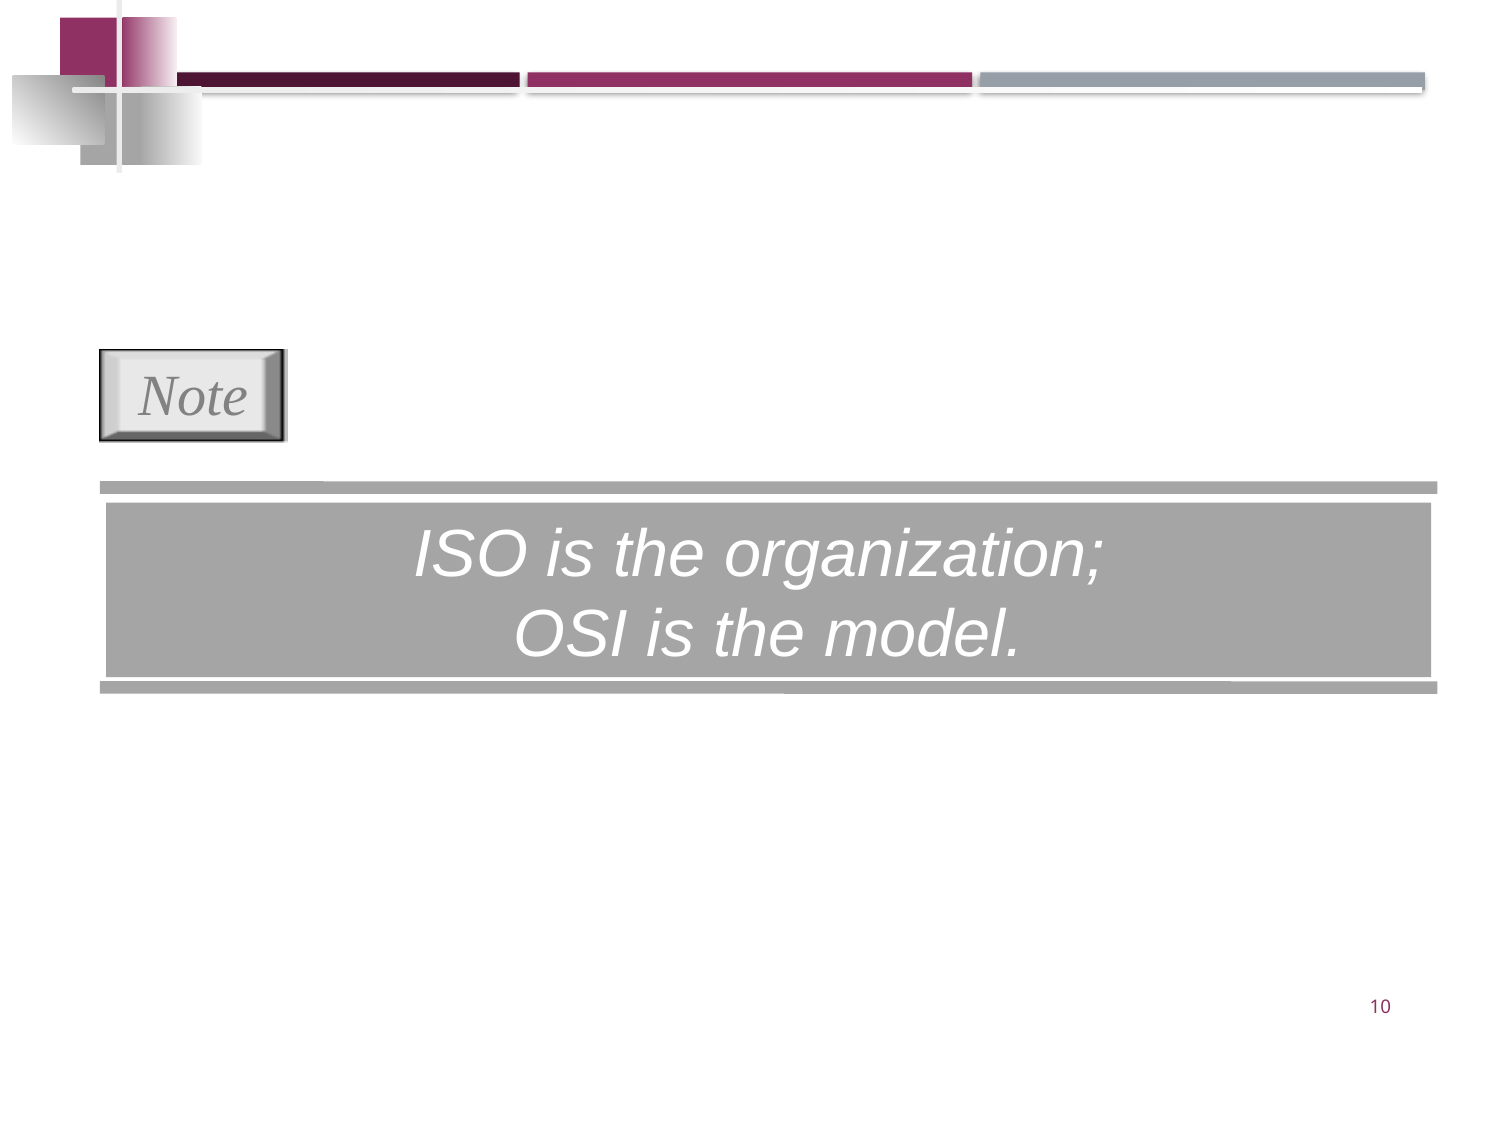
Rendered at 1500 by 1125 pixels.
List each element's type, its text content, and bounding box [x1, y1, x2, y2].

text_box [99, 349, 288, 444]
text_box [141, 93, 202, 165]
text_box [122, 17, 177, 86]
slide_number 10 [1279, 977, 1406, 1037]
text_box [116, 0, 122, 87]
text_box [122, 93, 141, 165]
text_box [12, 75, 105, 145]
text_box [116, 93, 122, 173]
text_box [60, 17, 116, 86]
text_box [80, 93, 116, 165]
text_box [72, 87, 1423, 93]
text_box ISO is the organization; OSI is the model. [106, 502, 1432, 678]
